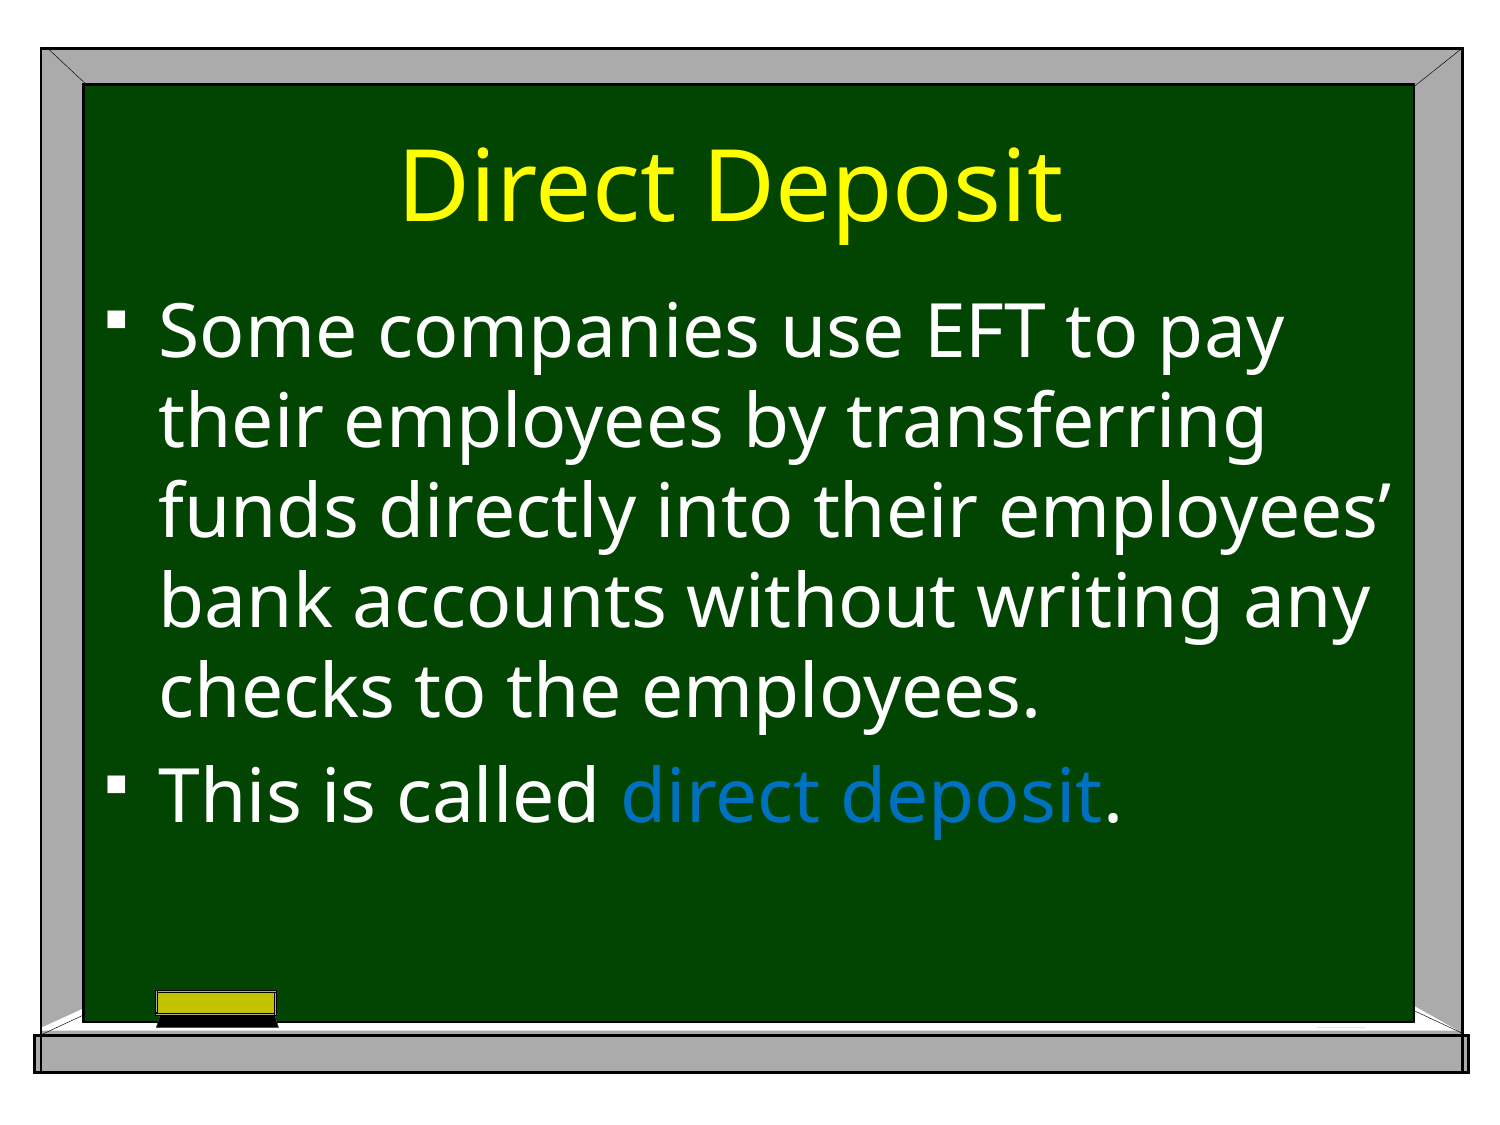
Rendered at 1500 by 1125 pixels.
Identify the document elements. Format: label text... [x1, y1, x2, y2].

list Some companies use EFT to pay their employees by transferring funds directly into their employees’ bank accounts without writing any checks to the employees. This is called direct deposit. [87, 275, 1413, 925]
title Direct Deposit [87, 99, 1400, 263]
